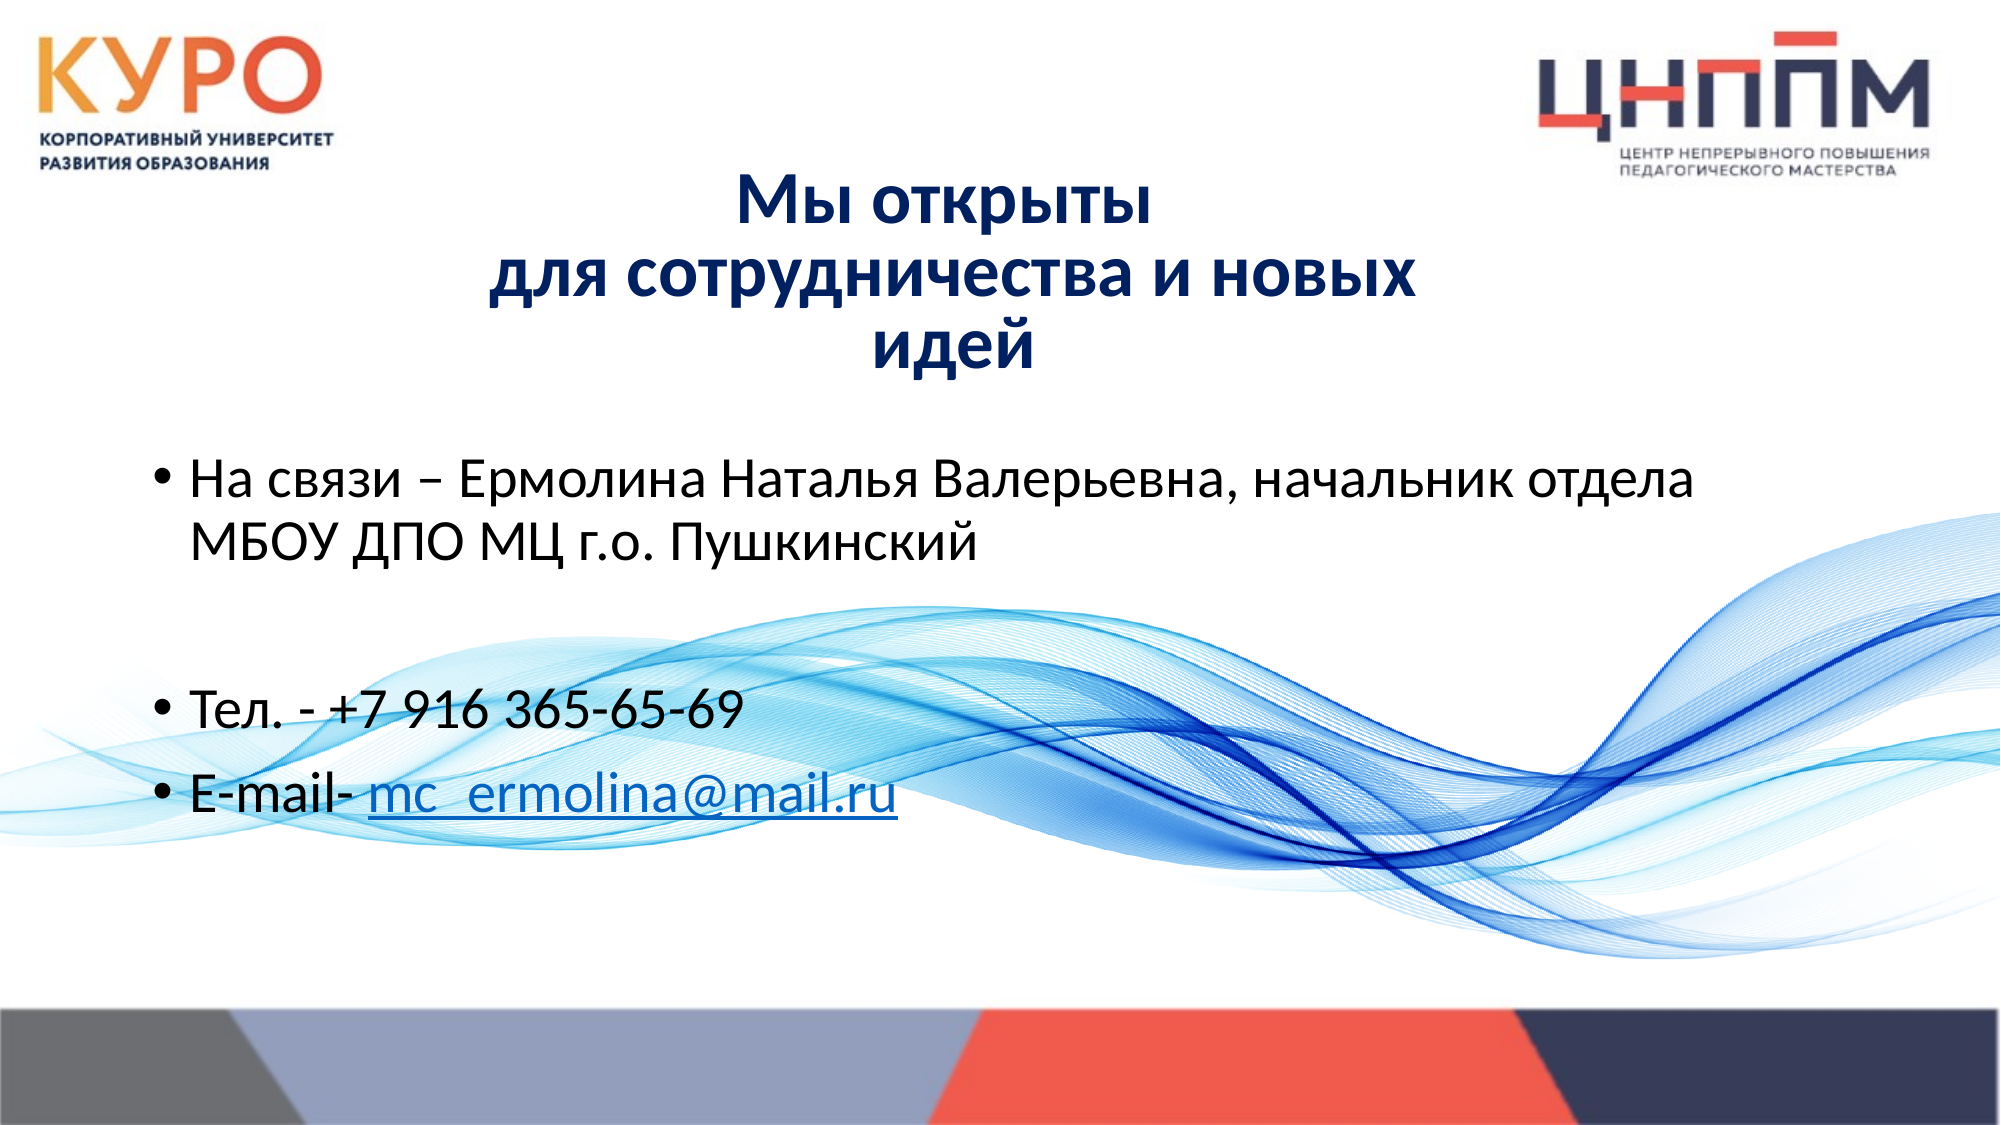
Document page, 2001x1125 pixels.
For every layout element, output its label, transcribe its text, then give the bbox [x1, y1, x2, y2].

text_box Мы открыты для сотрудничества и новых идей [401, 158, 1506, 196]
picture [0, 0, 2001, 1125]
